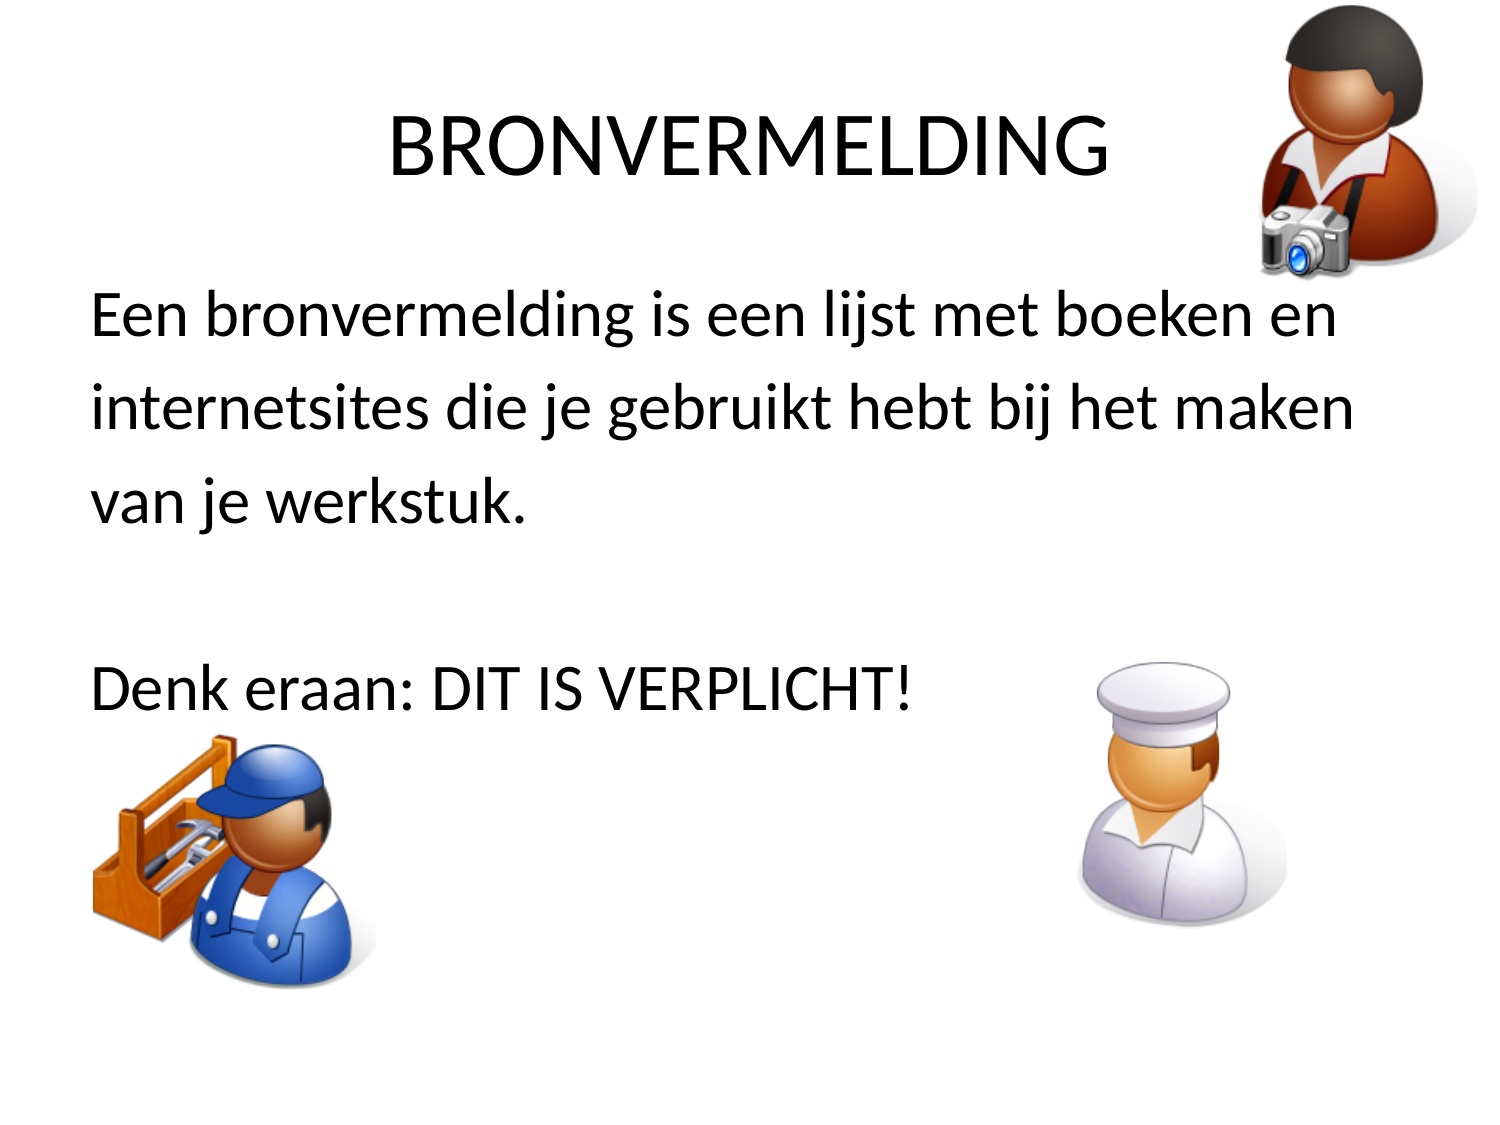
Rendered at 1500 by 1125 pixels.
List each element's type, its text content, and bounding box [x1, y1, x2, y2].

picture [1216, 0, 1500, 282]
picture [1042, 656, 1325, 938]
picture [93, 726, 376, 1009]
title BRONVERMELDING [74, 44, 1211, 233]
list Een bronvermelding is een lijst met boeken en internetsites die je gebruikt hebt bij het maken van je werkstuk. Denk eraan: DIT IS VERPLICHT! [74, 262, 1426, 1006]
